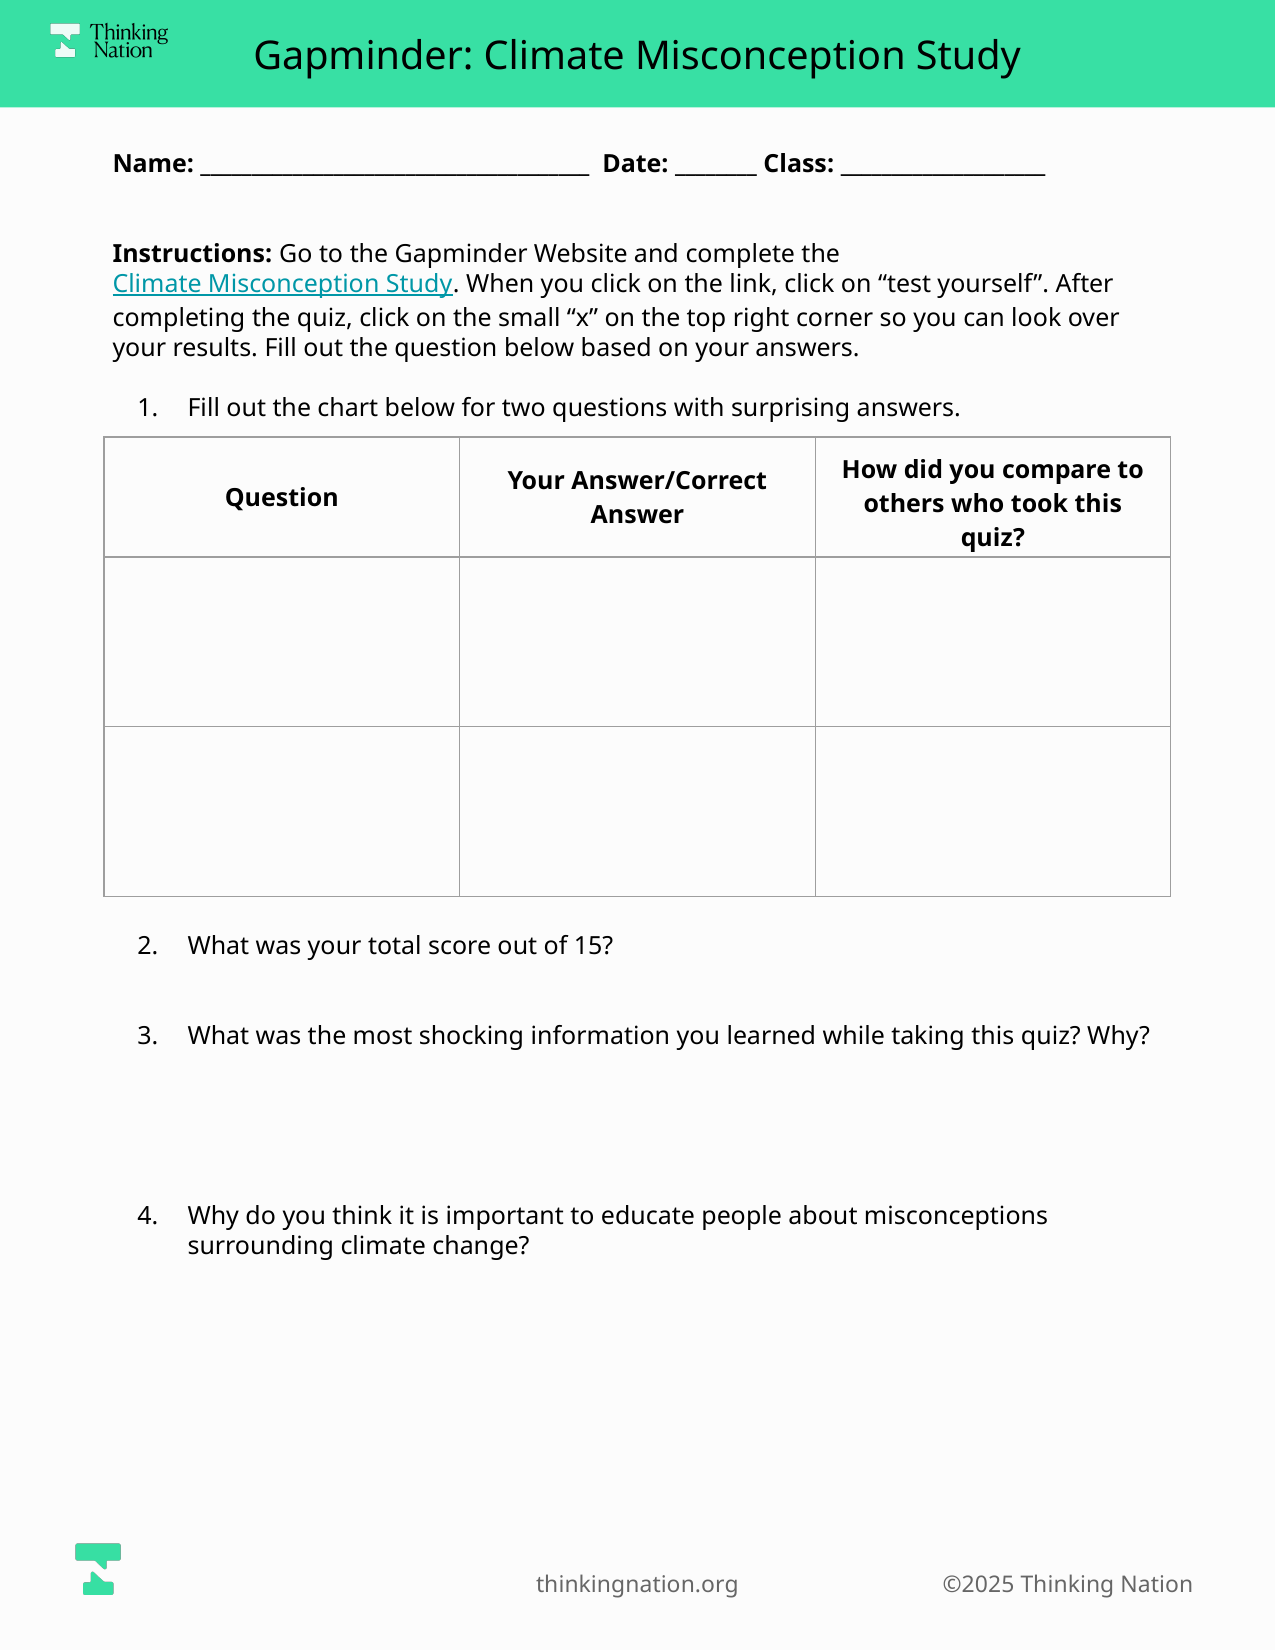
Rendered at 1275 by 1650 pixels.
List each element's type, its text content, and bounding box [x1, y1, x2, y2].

text_box Gapminder: Climate Misconception Study [0, 0, 1275, 108]
text_box ©2025 Thinking Nation [907, 1553, 1210, 1605]
picture [36, 12, 172, 69]
table_header Your Answer/Correct Answer [460, 438, 815, 556]
text_box thinkingnation.org [486, 1553, 789, 1605]
table_header How did you compare to others who took this quiz? [816, 438, 1170, 556]
table_cell [460, 558, 815, 726]
table_cell [105, 558, 459, 726]
table_header Question [105, 438, 459, 556]
picture [62, 1533, 134, 1605]
table_cell [816, 727, 1170, 896]
table_cell [105, 727, 459, 896]
text_box Name: ______________________________________ Date: ________ Class: ____________________ Instructions: Go to the Gapminder Website and complete the Climate Misconception Study. When you click on the link, click on “test yourself”. After completing the quiz, click on the small “x” on the top right corner so you can look over your results. Fill out the question below based on your answers. Fill out the chart below for two questions with surprising answers. What was your total score out of 15? What was the most shocking information you learned while taking this quiz? Why? Why do you think it is important to educate people about misconceptions surrounding climate change? [97, 132, 1178, 1275]
table_cell [460, 727, 815, 896]
table_cell [816, 558, 1170, 726]
